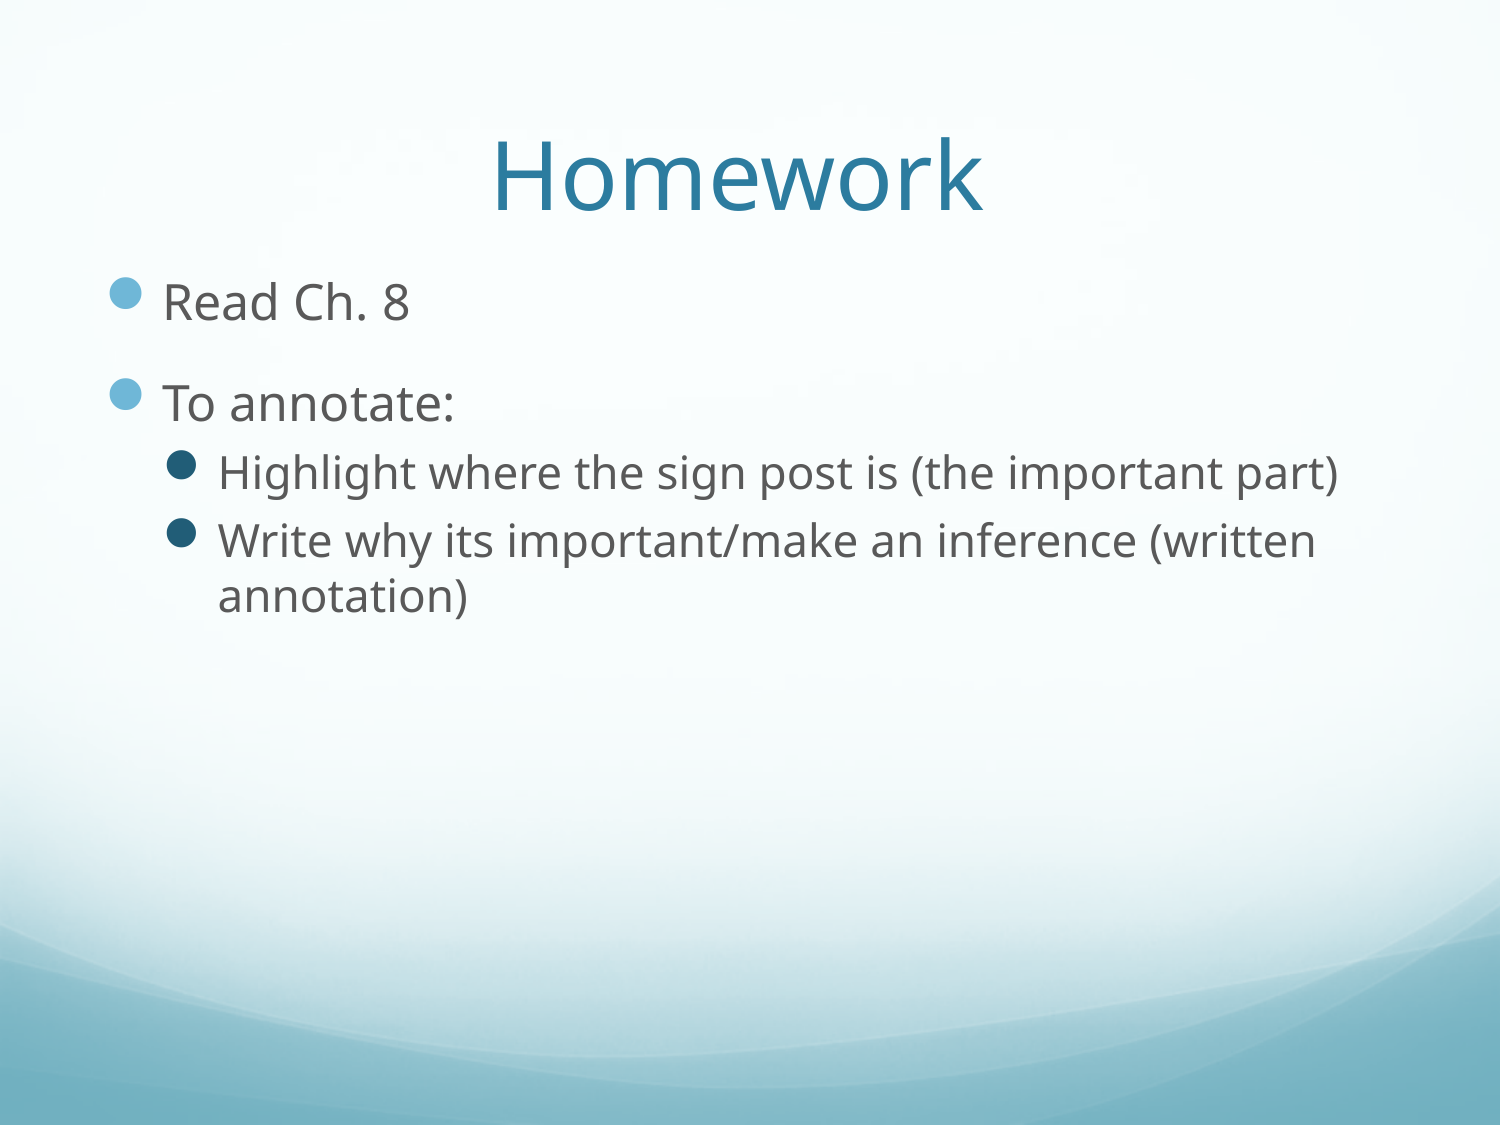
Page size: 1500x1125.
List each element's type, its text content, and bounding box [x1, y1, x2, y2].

title Homework [90, 17, 1410, 237]
list Read Ch. 8 To annotate: Highlight where the sign post is (the important part) Write why its important/make an inference (written annotation) [90, 262, 1410, 975]
